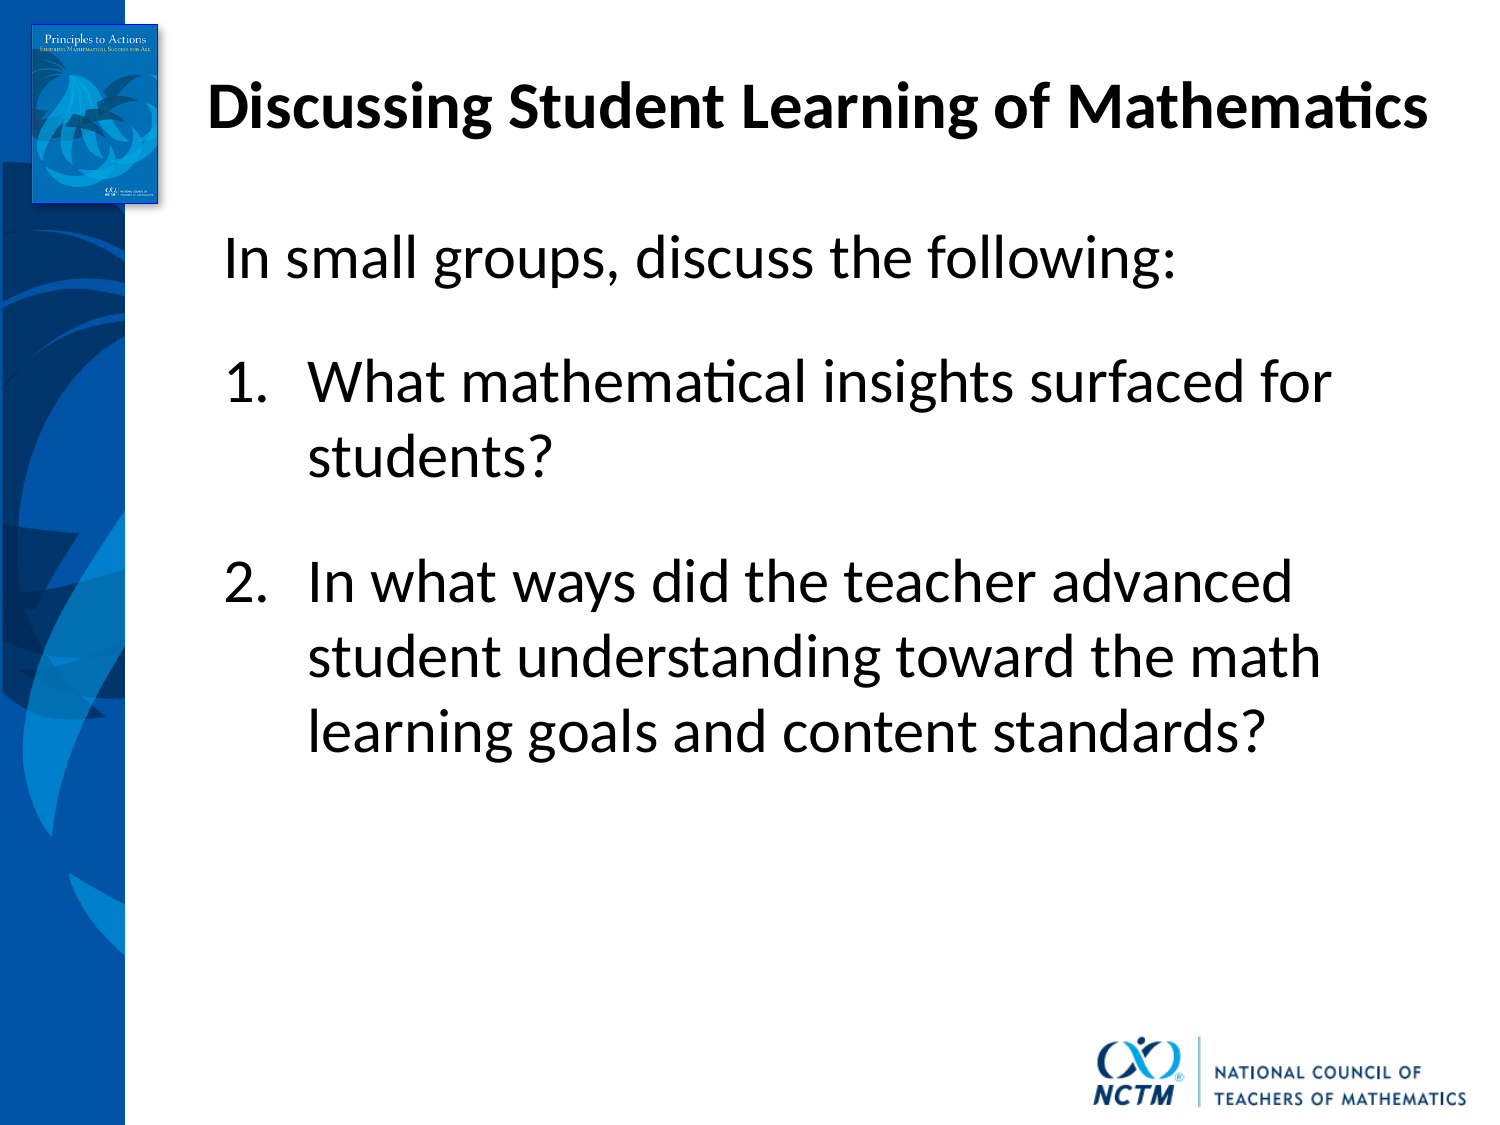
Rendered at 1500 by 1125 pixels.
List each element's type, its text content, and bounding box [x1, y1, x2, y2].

picture [1078, 1017, 1484, 1124]
picture [0, 0, 125, 1125]
picture [32, 25, 157, 203]
list In small groups, discuss the following: What mathematical insights surfaced for students? In what ways did the teacher advanced student understanding toward the math learning goals and content standards? [208, 208, 1426, 852]
title Discussing Student Learning of Mathematics [167, 45, 1470, 159]
